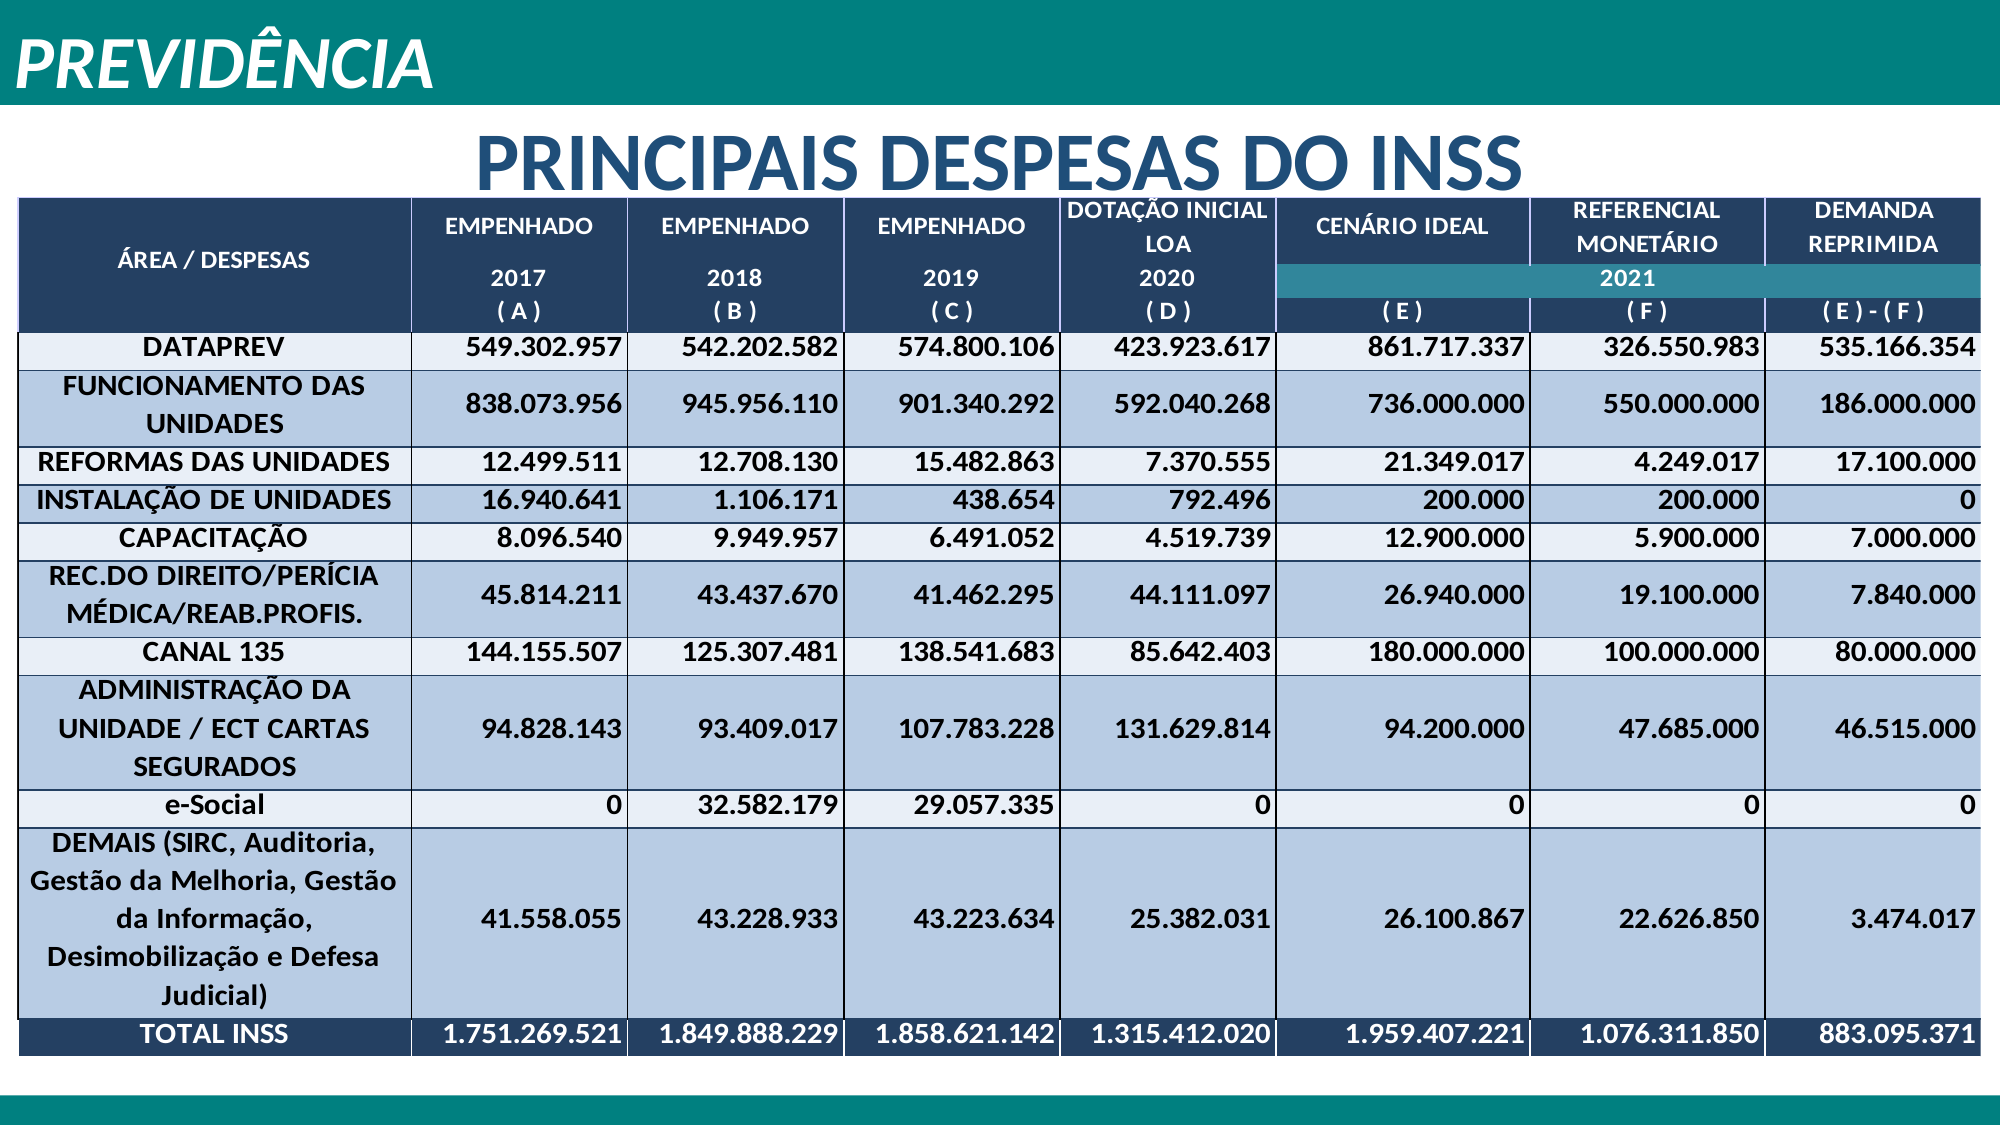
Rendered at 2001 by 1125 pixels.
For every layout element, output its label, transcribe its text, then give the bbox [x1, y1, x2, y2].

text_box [17, 196, 1983, 1058]
text_box [0, 1095, 2000, 1125]
text_box PRINCIPAIS DESPESAS DO INSS [140, 117, 1860, 196]
text_box PREVIDÊNCIA [0, 0, 2000, 105]
